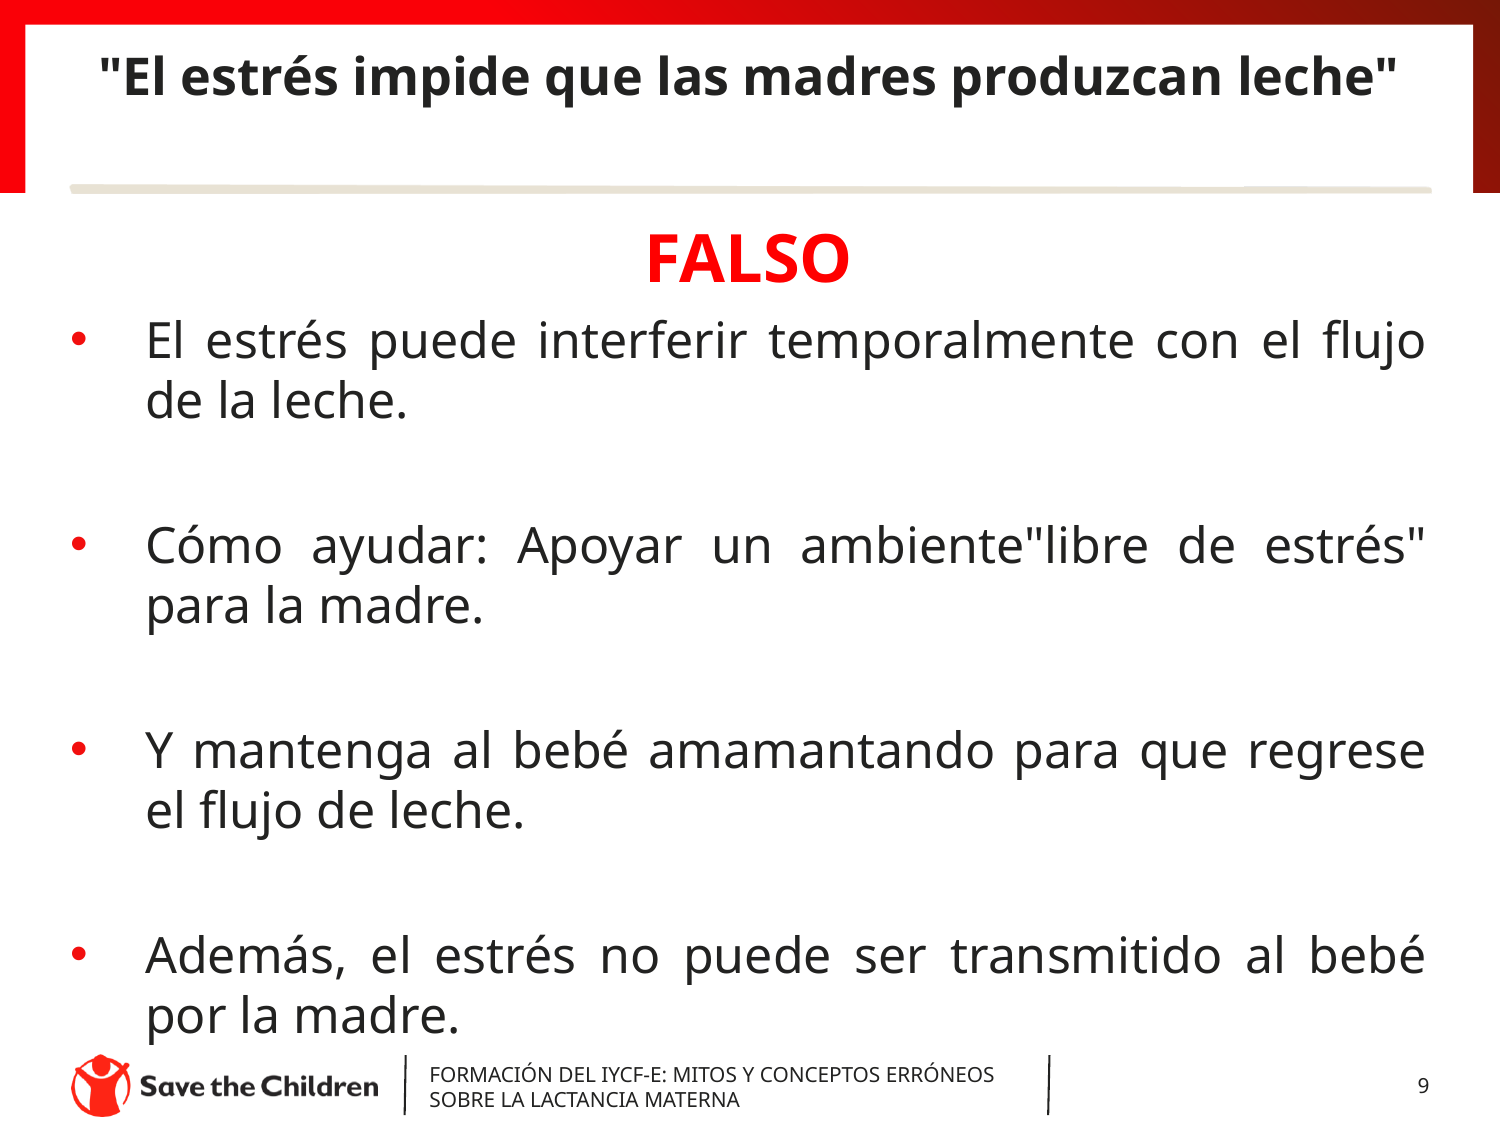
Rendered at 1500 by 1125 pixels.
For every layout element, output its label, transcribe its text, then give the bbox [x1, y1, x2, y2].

list FALSO El estrés puede interferir temporalmente con el flujo de la leche. Cómo ayudar: Apoyar un ambiente"libre de estrés" para la madre. Y mantenga al bebé amamantando para que regrese el flujo de leche. Además, el estrés no puede ser transmitido al bebé por la madre. [70, 216, 1428, 991]
slide_number ‹#› [1317, 1056, 1445, 1117]
title "El estrés impide que las madres produzcan leche" [69, 33, 1429, 117]
picture [71, 1054, 378, 1117]
footer FORMACIÓN DEL IYCF-E: MITOS Y CONCEPTOS ERRÓNEOS SOBRE LA LACTANCIA MATERNA [414, 1056, 1042, 1117]
picture [69, 184, 1432, 194]
